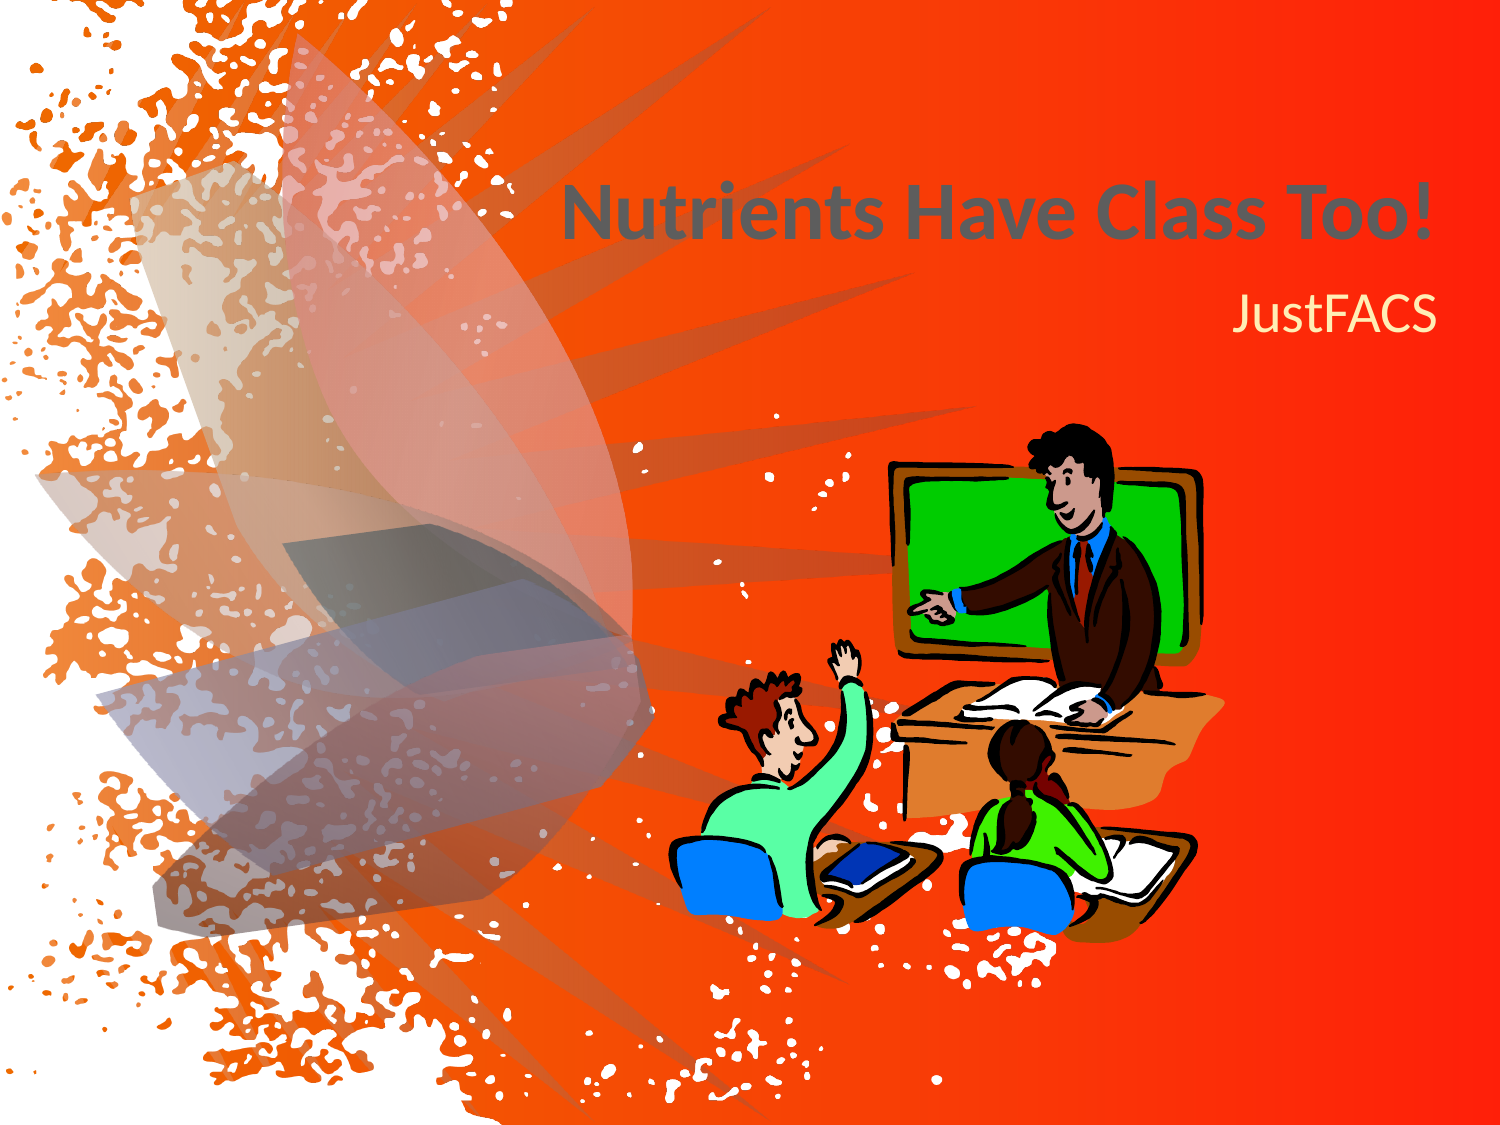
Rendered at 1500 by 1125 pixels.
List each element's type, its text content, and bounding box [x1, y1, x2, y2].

title Nutrients Have Class Too! [512, 85, 1454, 327]
picture [0, 0, 1230, 1125]
subtitle JustFACS [632, 266, 1454, 391]
